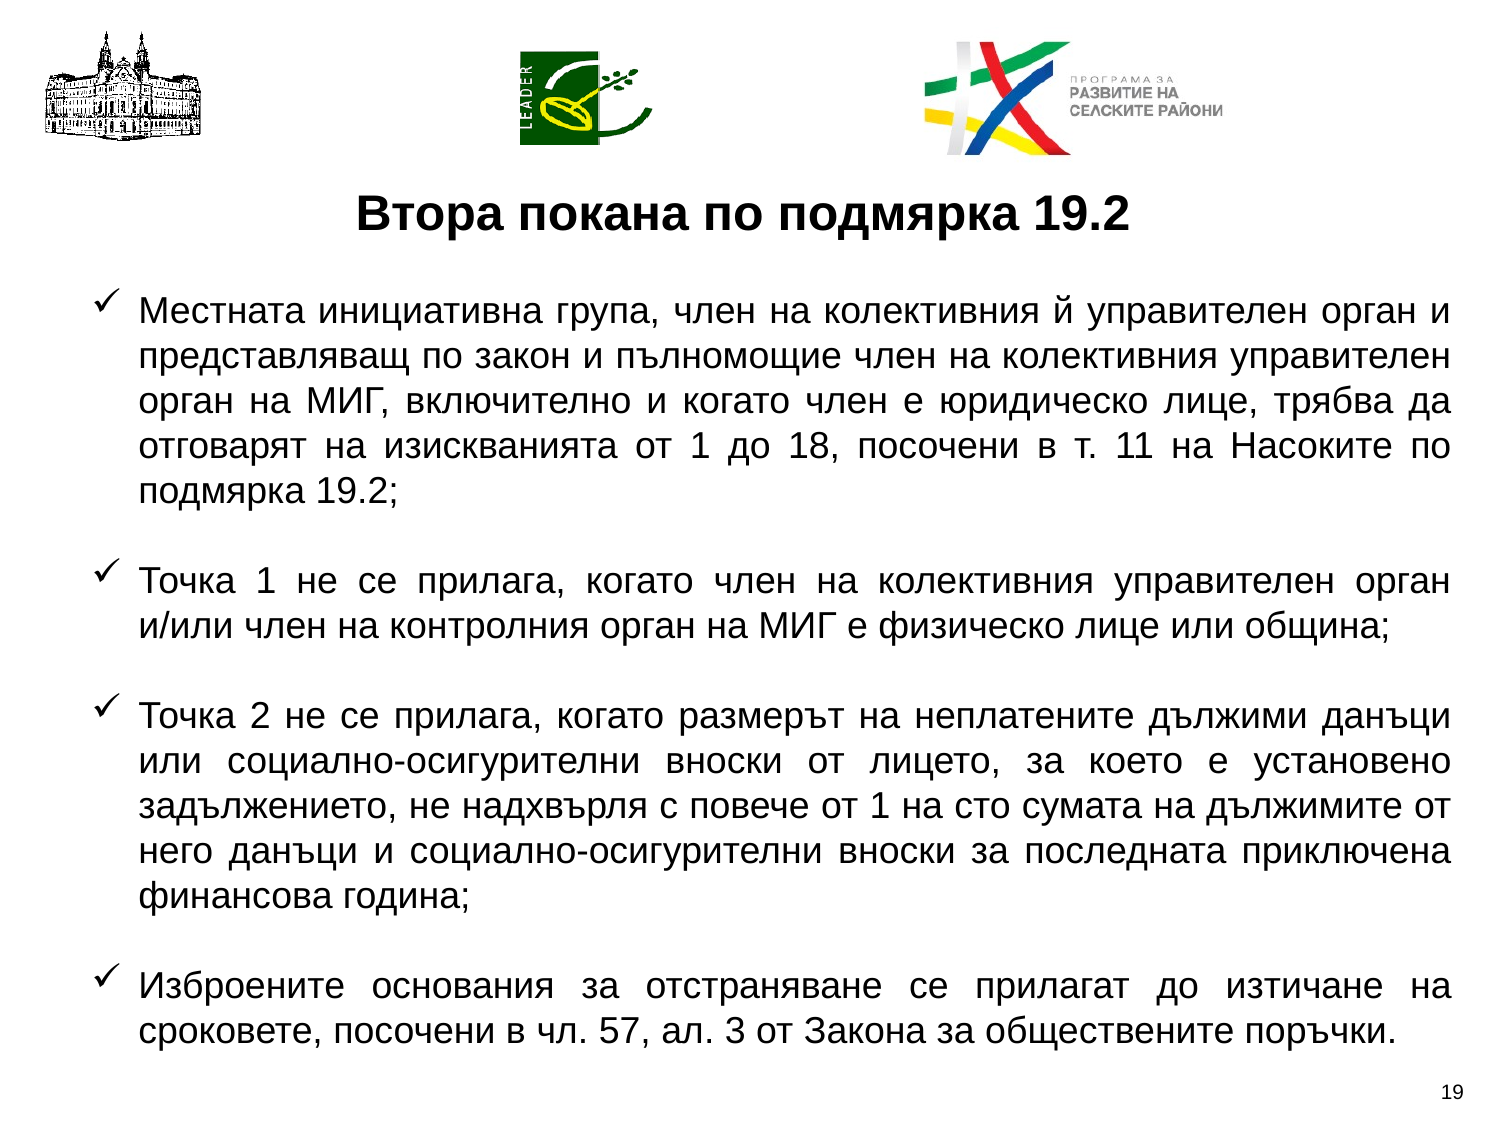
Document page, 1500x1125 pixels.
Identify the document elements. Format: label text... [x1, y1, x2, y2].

picture [40, 27, 207, 144]
picture [909, 27, 1235, 167]
picture [520, 50, 656, 145]
text_box Втора покана по подмярка 19.2 [41, 172, 1459, 248]
text_box Местната инициативна група, член на колективния й управителен орган и представляващ по закон и пълномощие член на колективния управителен орган на МИГ, включително и когато член e юридическо лице, трябва да отговарят на изискванията от 1 до 18, посочени в т. 11 на Насоките по подмярка 19.2; Точка 1 не се прилага, когато член на колективния управителен орган и/или член на контролния орган на МИГ е физическо лице или община; Точка 2 не се прилага, когато размерът на неплатените дължими данъци или социално-осигурителни вноски от лицето, за което е установено задължението, не надхвърля с повече от 1 на сто сумата на дължимите от него данъци и социално-осигурителни вноски за последната приключена финансова година; Изброените основания за отстраняване се прилагат до изтичане на сроковете, посочени в чл. 57, ал. 3 от Закона за обществените поръчки. [76, 278, 1467, 1059]
slide_number 19 [1418, 1051, 1479, 1112]
